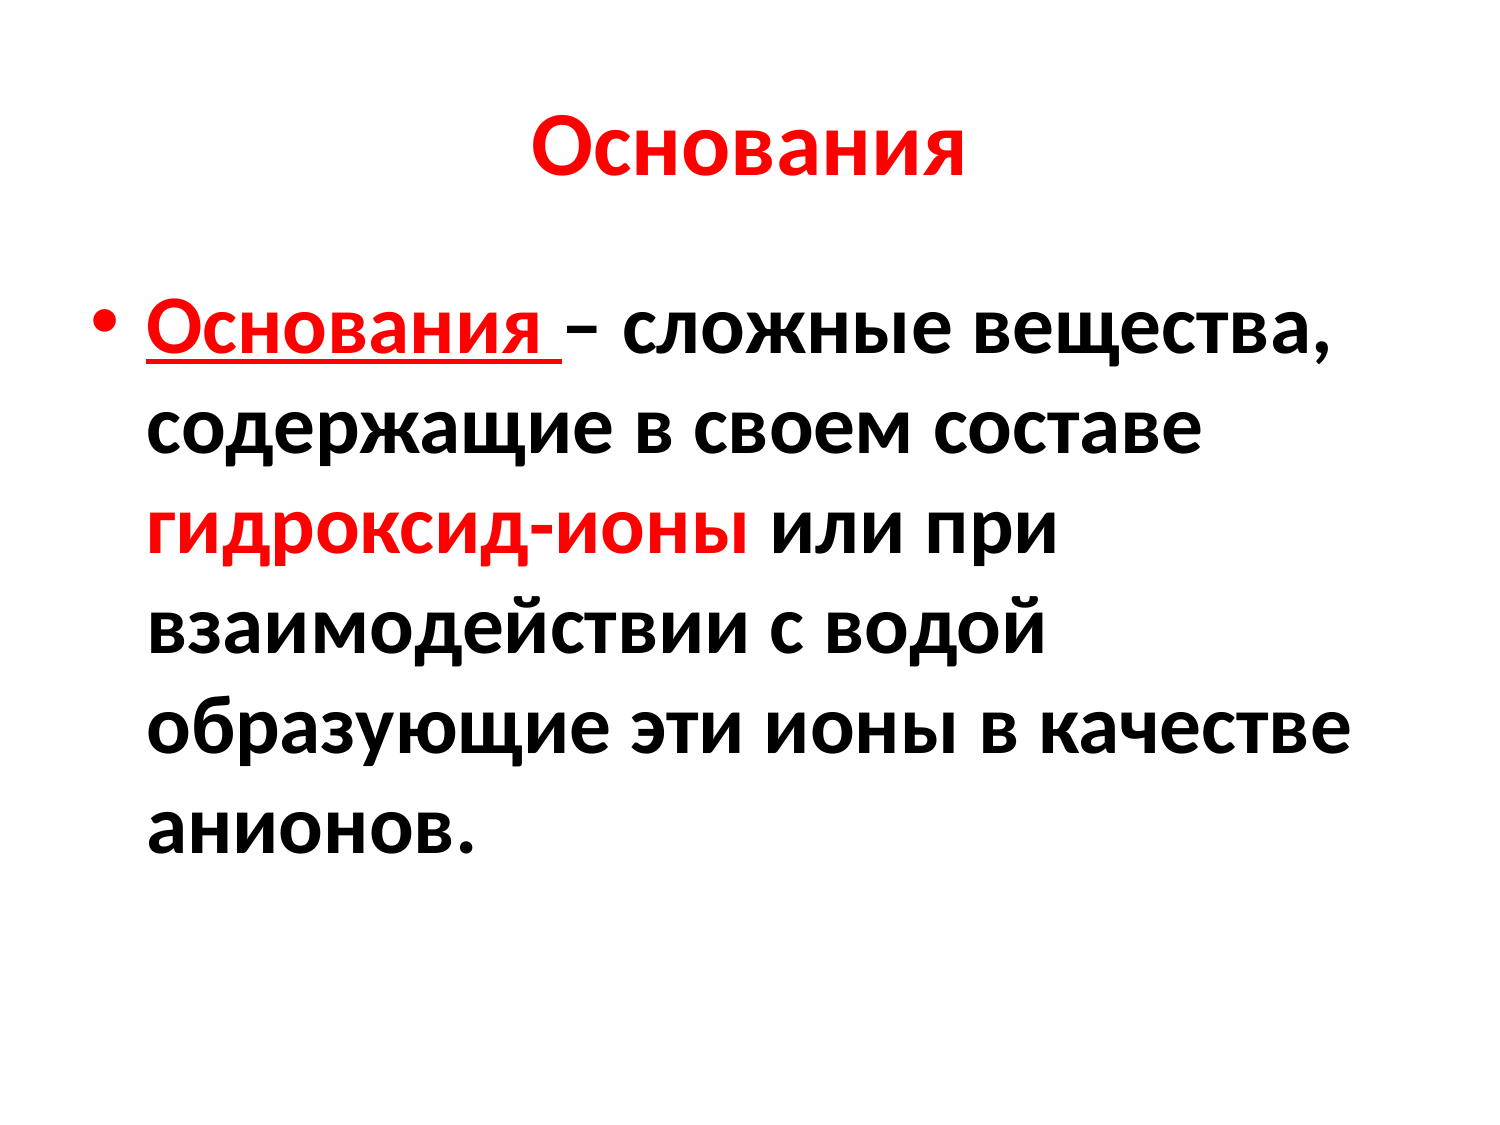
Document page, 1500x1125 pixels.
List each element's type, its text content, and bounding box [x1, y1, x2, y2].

title Основания [75, 45, 1425, 233]
list Основания – сложные вещества, содержащие в своем составе гидроксид-ионы или при взаимодействии с водой образующие эти ионы в качестве анионов. [75, 262, 1425, 1005]
